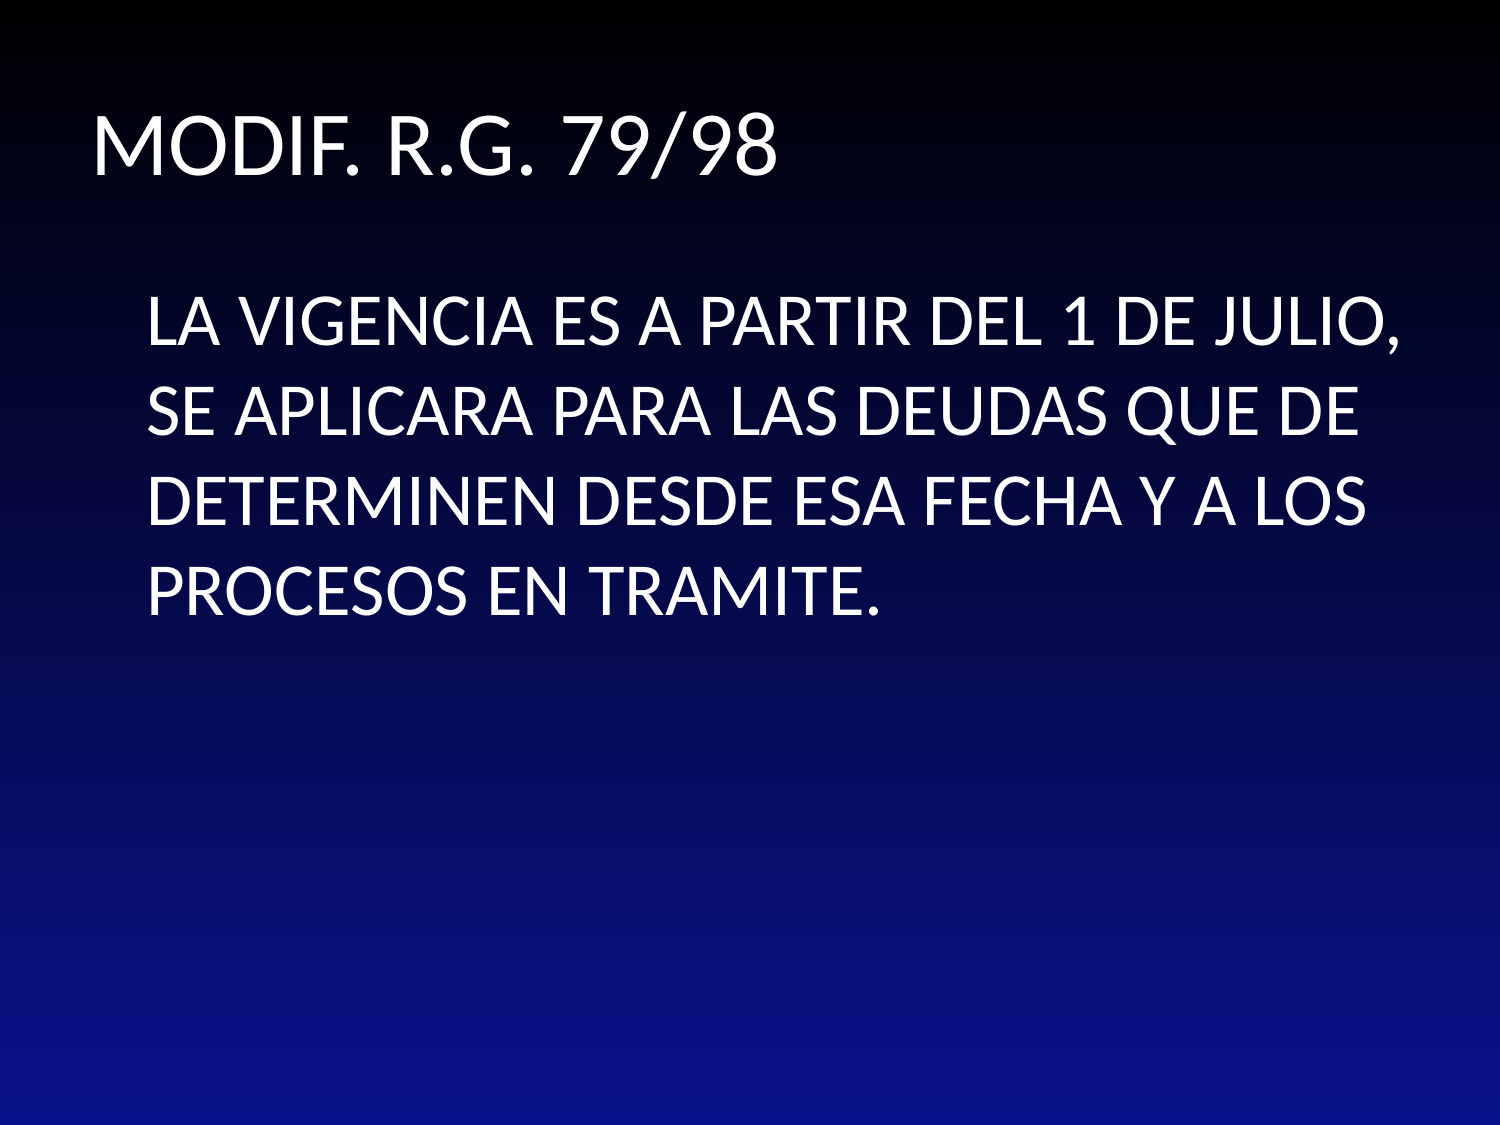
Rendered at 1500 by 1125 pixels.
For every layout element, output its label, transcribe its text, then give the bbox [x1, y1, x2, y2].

list LA VIGENCIA ES A PARTIR DEL 1 DE JULIO, SE APLICARA PARA LAS DEUDAS QUE DE DETERMINEN DESDE ESA FECHA Y A LOS PROCESOS EN TRAMITE. [75, 262, 1425, 1005]
title MODIF. R.G. 79/98 [75, 45, 1425, 233]
